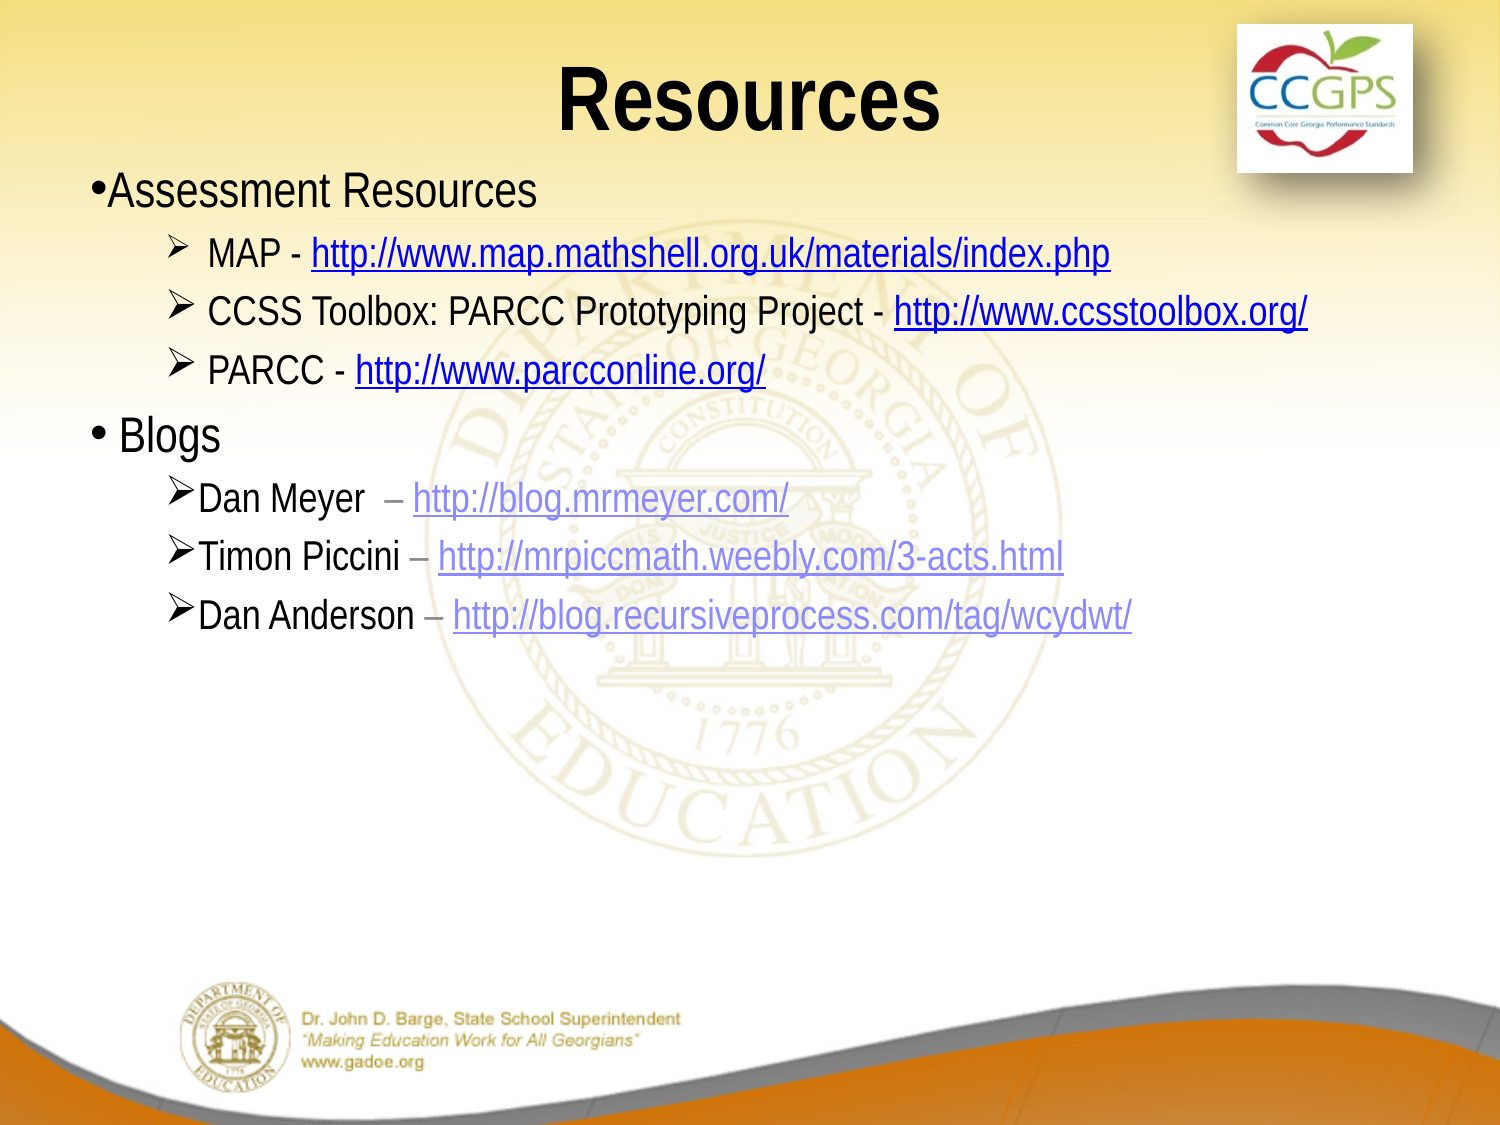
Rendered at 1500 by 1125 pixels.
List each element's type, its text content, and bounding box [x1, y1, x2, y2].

picture [0, 0, 1500, 1125]
subtitle Assessment Resources MAP - http://www.map.mathshell.org.uk/materials/index.php CCSS Toolbox: PARCC Prototyping Project - http://www.ccsstoolbox.org/ PARCC - http://www.parcconline.org/ Blogs Dan Meyer – http://blog.mrmeyer.com/ Timon Piccini – http://mrpiccmath.weebly.com/3-acts.html Dan Anderson – http://blog.recursiveprocess.com/tag/wcydwt/ [74, 149, 1451, 1063]
title Resources [112, 37, 1226, 149]
